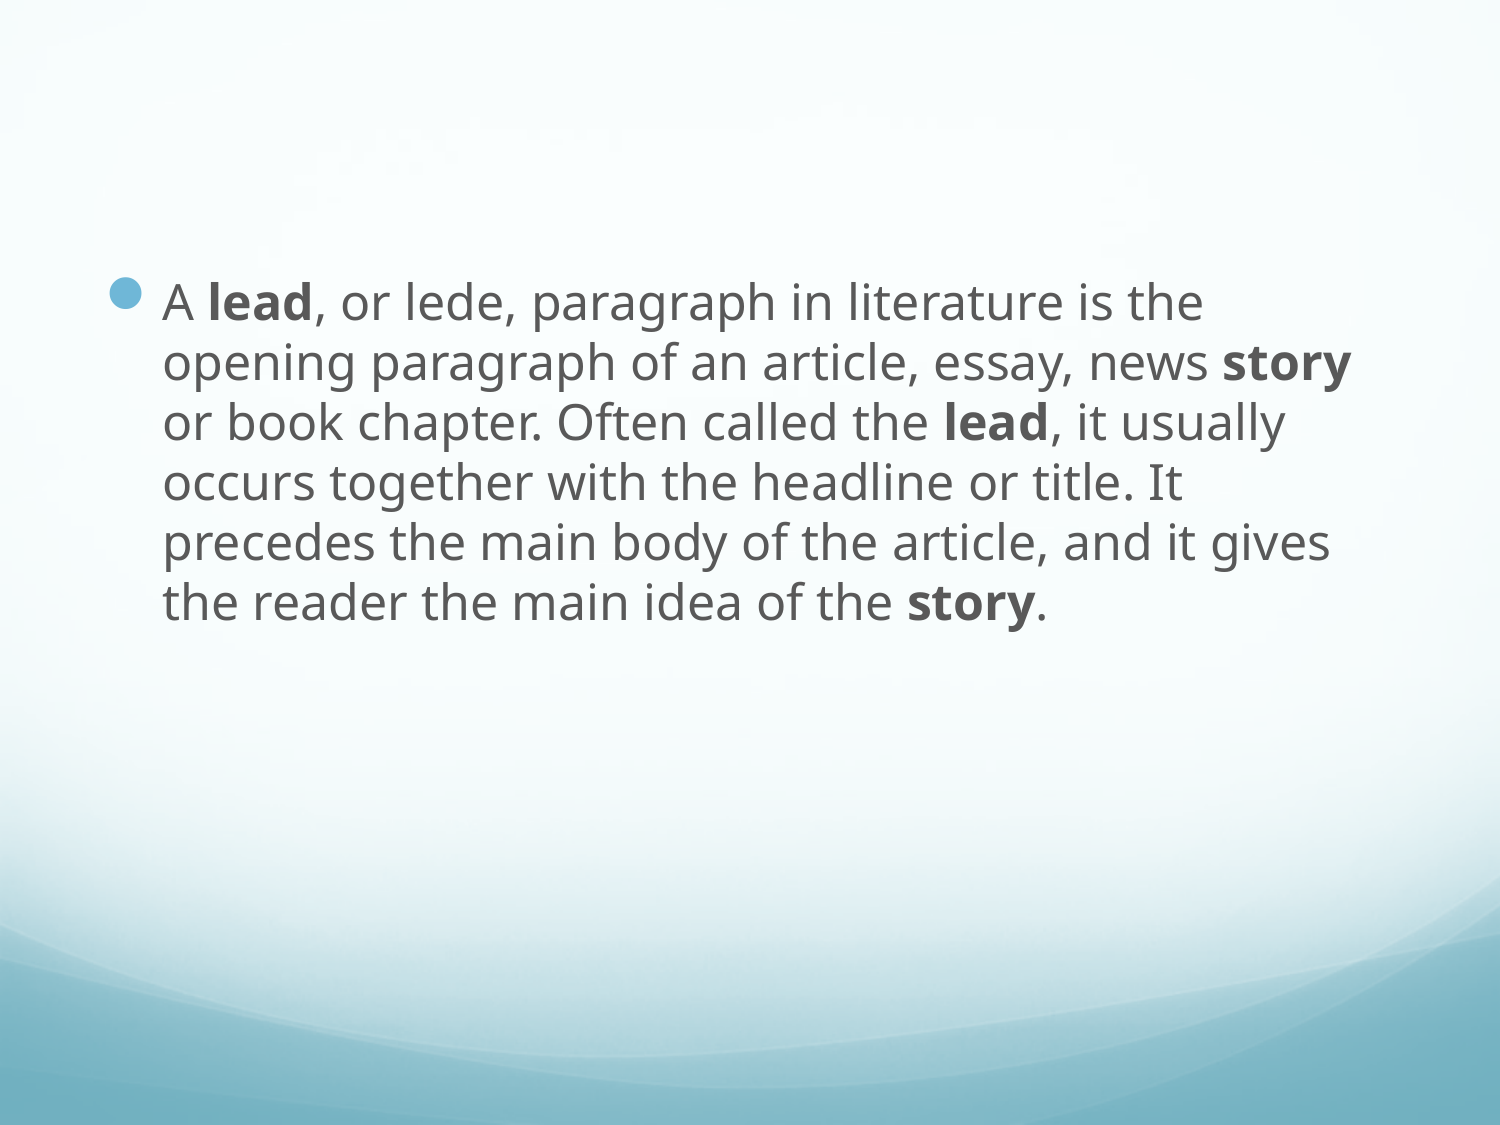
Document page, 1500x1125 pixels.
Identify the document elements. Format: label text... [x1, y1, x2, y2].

list A lead, or lede, paragraph in literature is the opening paragraph of an article, essay, news story or book chapter. Often called the lead, it usually occurs together with the headline or title. It precedes the main body of the article, and it gives the reader the main idea of the story. [90, 262, 1410, 975]
